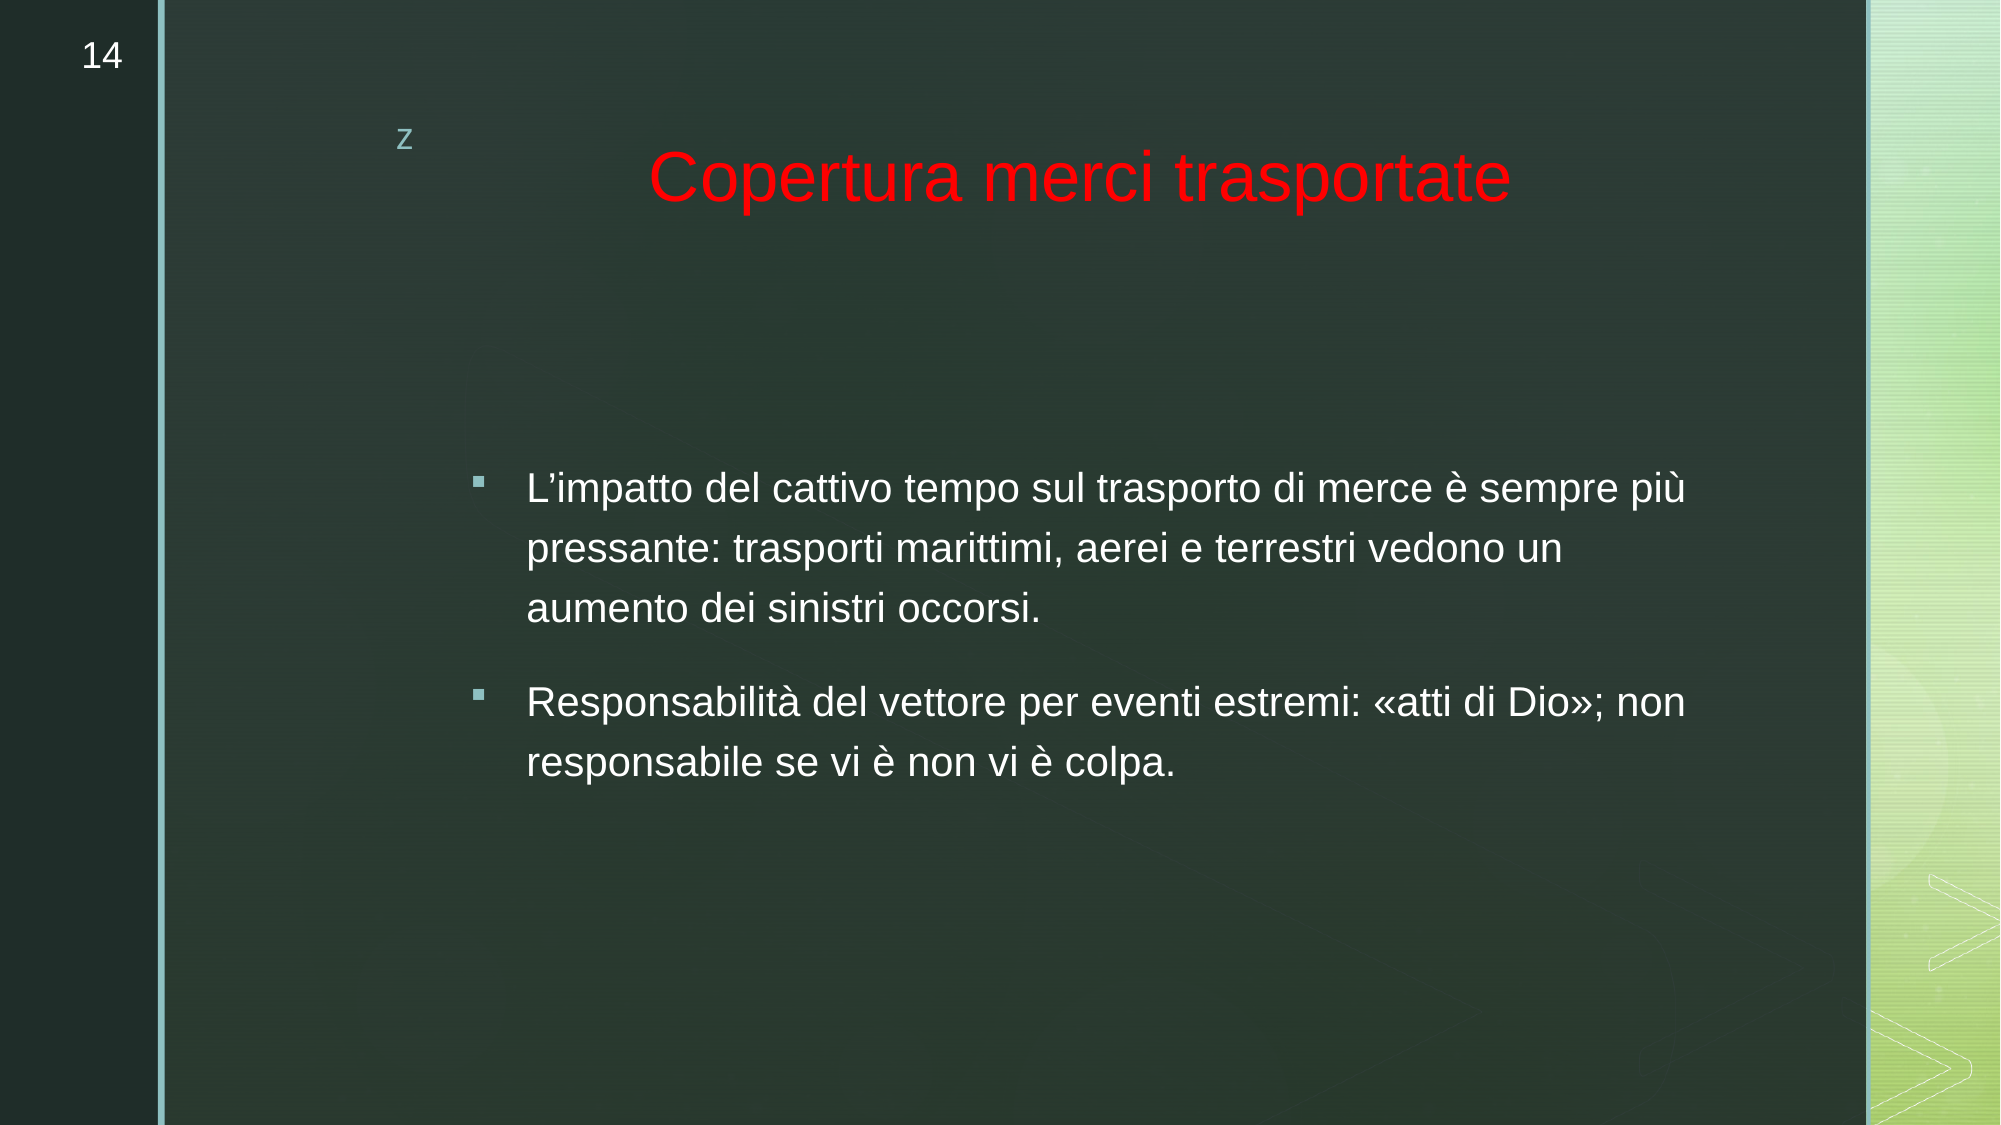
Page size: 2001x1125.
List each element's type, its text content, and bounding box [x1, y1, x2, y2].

slide_number 14 [25, 26, 131, 80]
title Copertura merci trasportate [428, 132, 1734, 310]
list L’impatto del cattivo tempo sul trasporto di merce è sempre più pressante: trasporti marittimi, aerei e terrestri vedono un aumento dei sinistri occorsi. Responsabilità del vettore per eventi estremi: «atti di Dio»; non responsabile se vi è non vi è colpa. [454, 336, 1734, 993]
picture [1871, 0, 2001, 1125]
